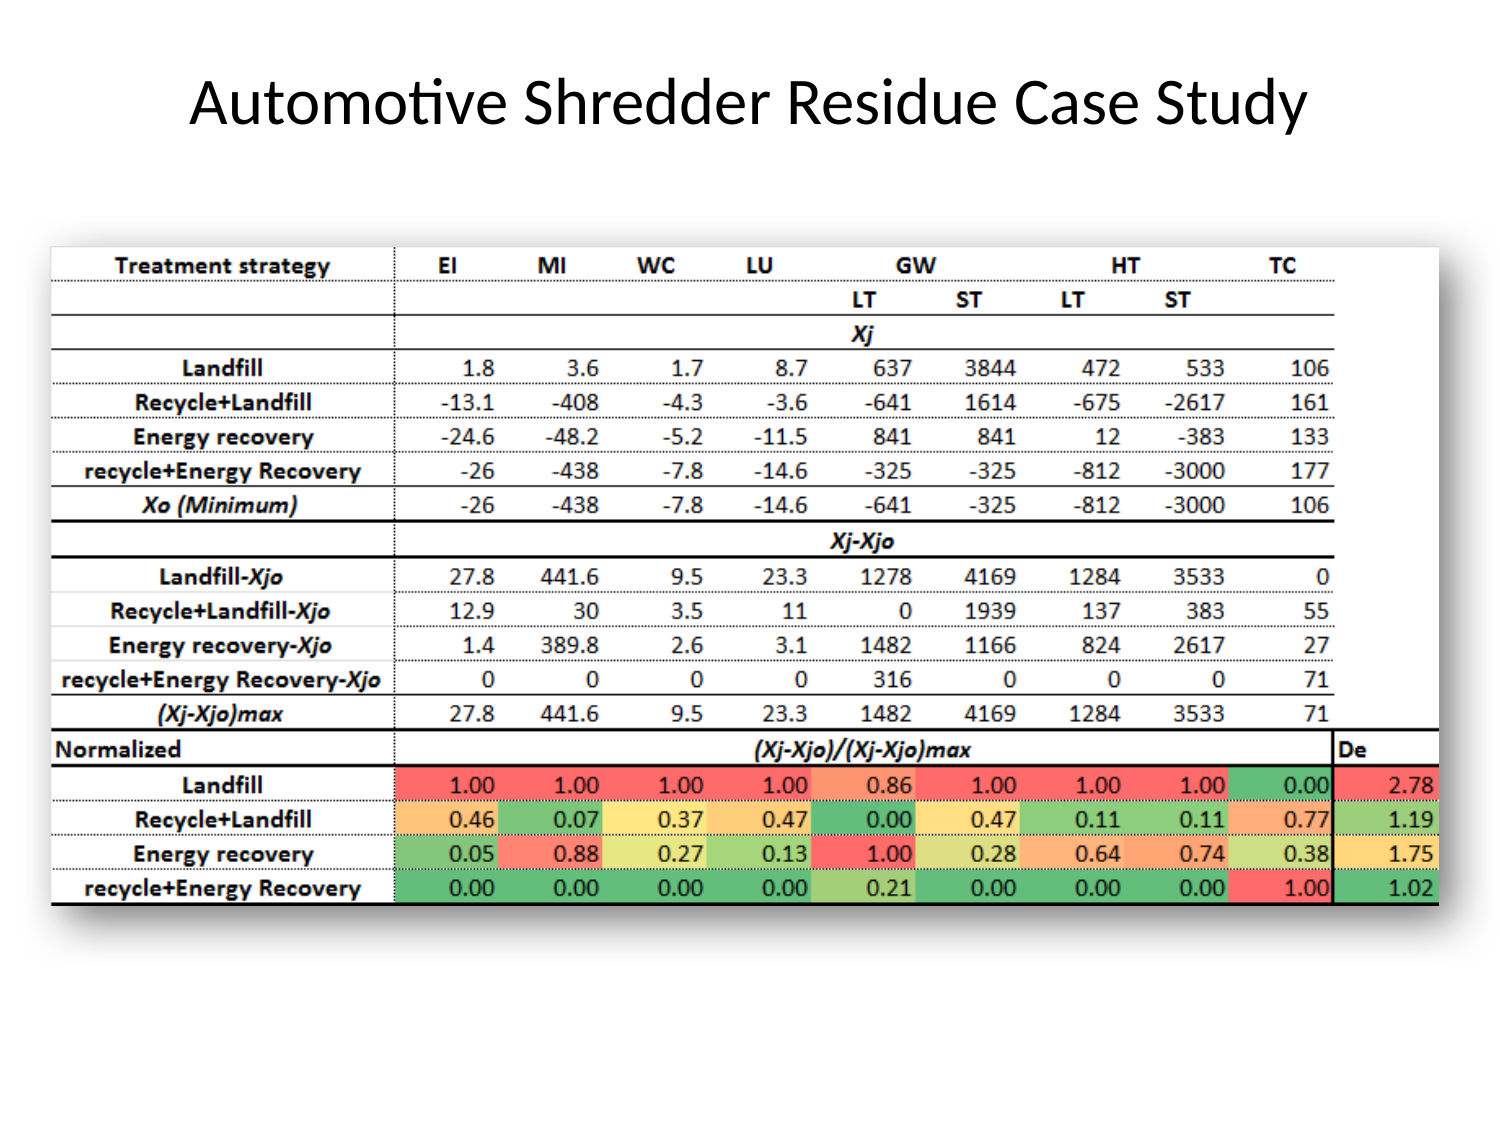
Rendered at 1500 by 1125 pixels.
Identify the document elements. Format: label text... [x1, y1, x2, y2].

text_box Automotive Shredder Residue Case Study [74, 50, 1425, 238]
picture [49, 245, 1439, 907]
